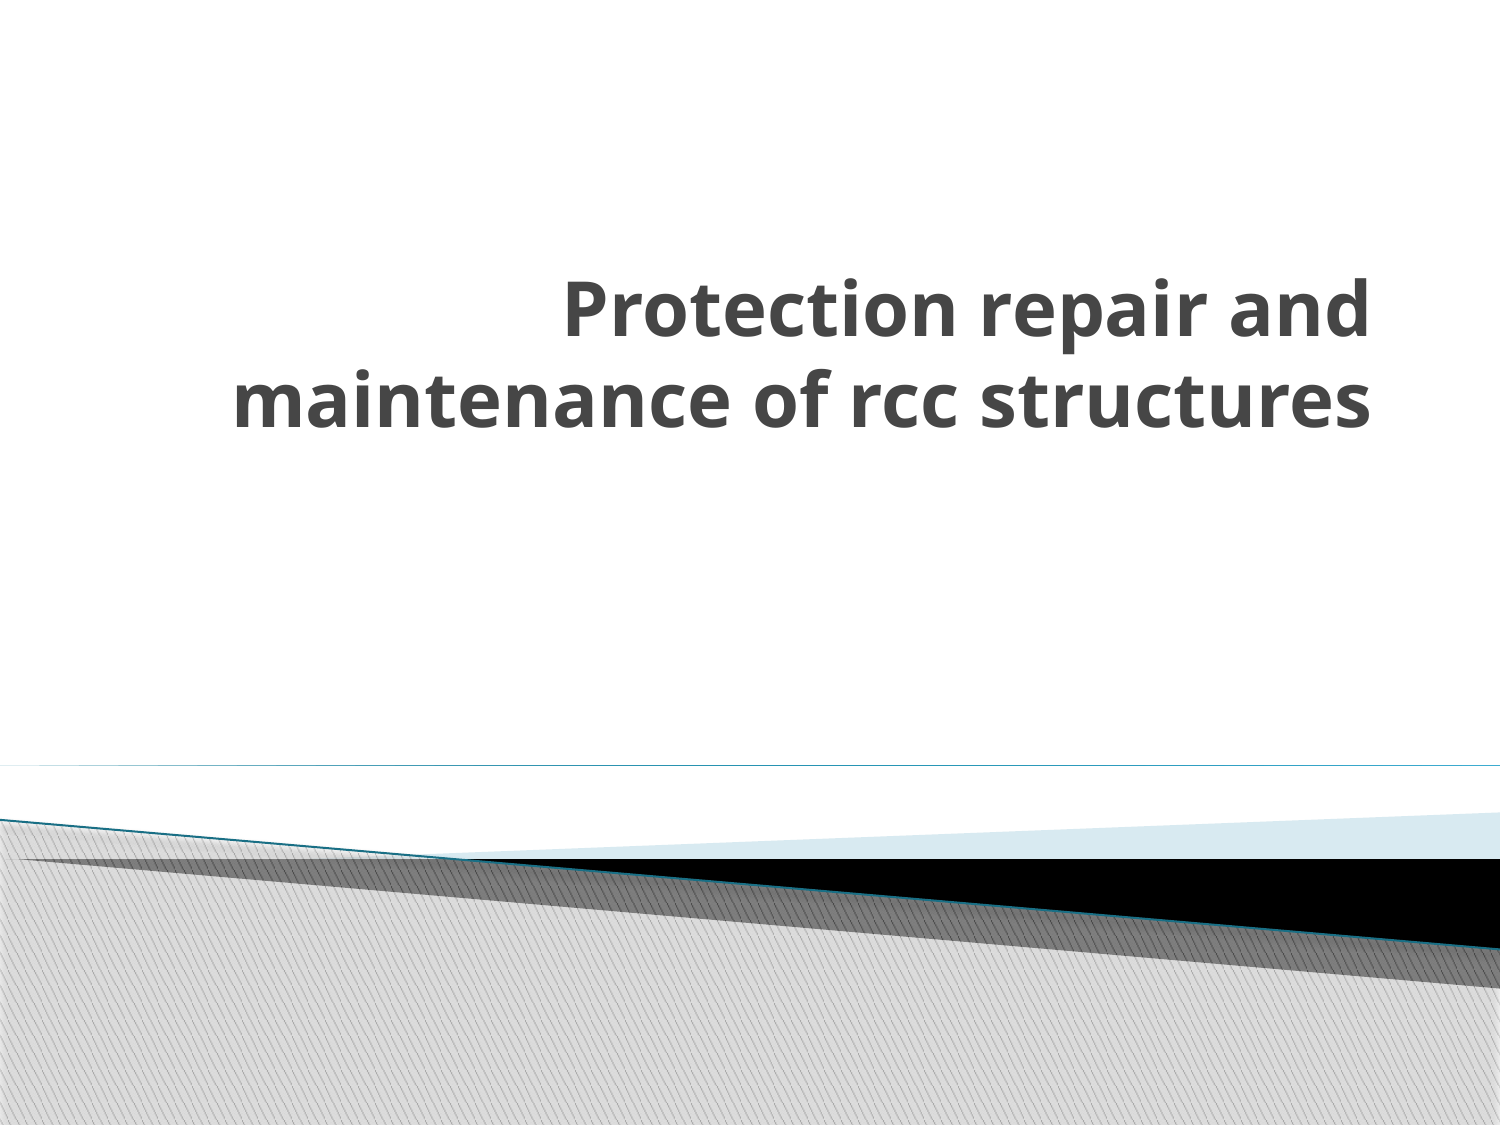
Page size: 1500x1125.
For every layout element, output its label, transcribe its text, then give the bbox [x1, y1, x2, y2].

title Protection repair and maintenance of rcc structures [112, 249, 1388, 451]
picture [5, 859, 1500, 989]
